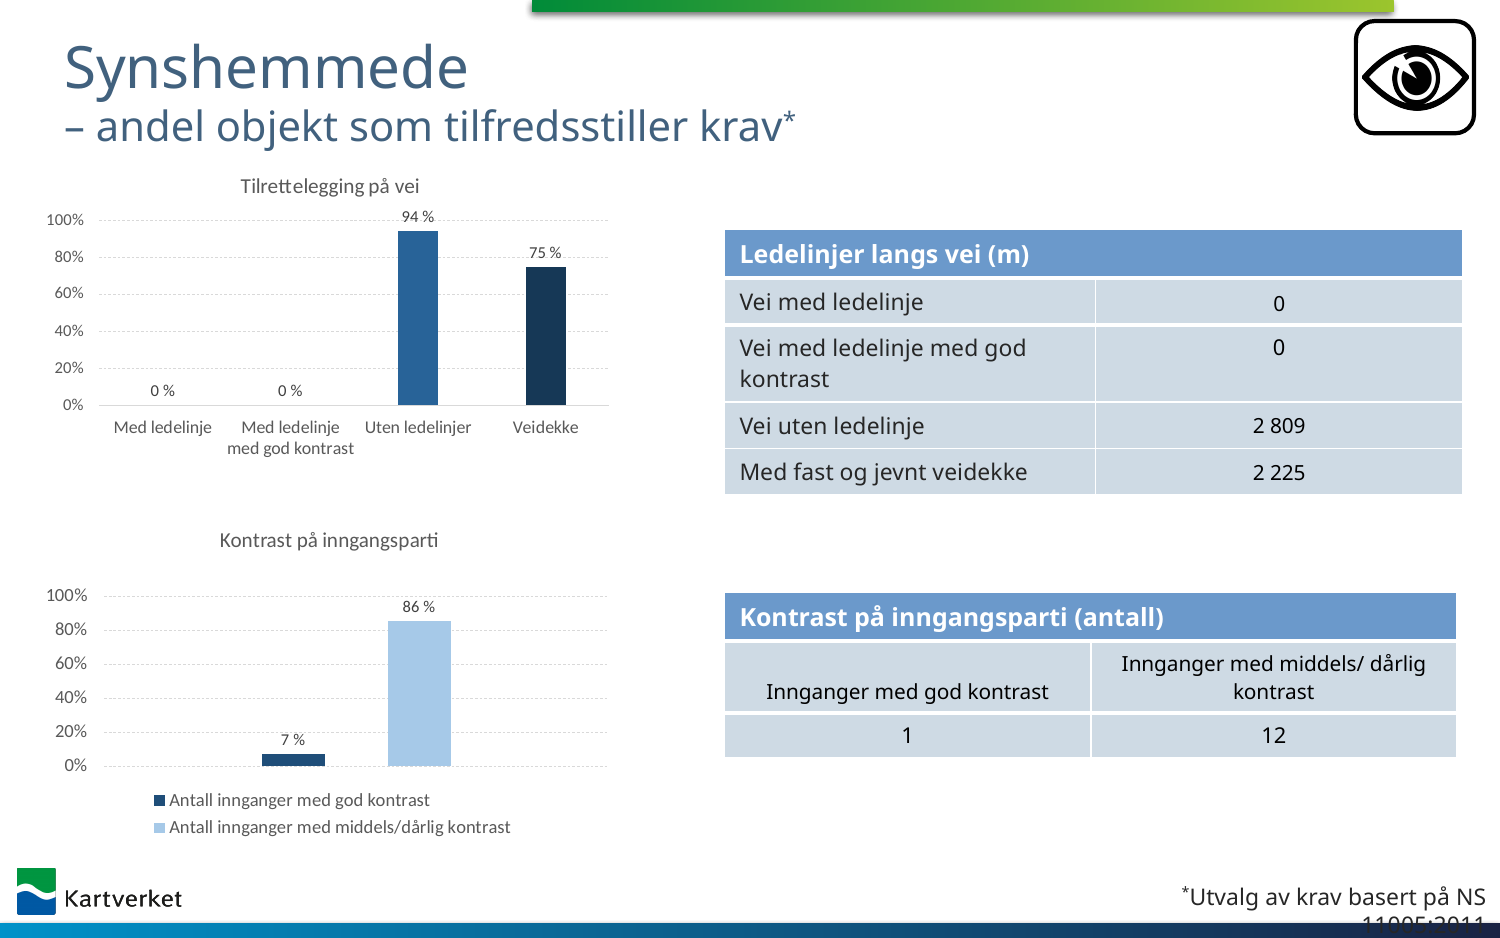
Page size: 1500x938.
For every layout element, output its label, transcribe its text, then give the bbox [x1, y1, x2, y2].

table_header Kontrast på inngangsparti (antall) [725, 593, 1456, 639]
text_box Synshemmede – andel objekt som tilfredsstiller krav* [49, 24, 1431, 158]
table_cell Vei uten ledelinje [725, 403, 1095, 448]
table_header Ledelinjer langs vei (m) [725, 230, 1462, 276]
table_cell 0 [1096, 327, 1462, 401]
table_cell Innganger med middels/ dårlig kontrast [1092, 643, 1456, 711]
table_cell Med fast og jevnt veidekke [725, 449, 1095, 494]
table_cell Vei med ledelinje med god kontrast [725, 327, 1095, 401]
picture [41, 166, 619, 492]
table_cell 12 [1092, 715, 1456, 757]
table_cell 2 809 [1096, 403, 1462, 448]
table_cell Vei med ledelinje [725, 280, 1095, 323]
text_box *Utvalg av krav basert på NS 11005:2011 [1068, 873, 1500, 938]
table_cell 2 225 [1096, 449, 1462, 494]
picture [41, 520, 618, 846]
table_cell Innganger med god kontrast [725, 643, 1090, 711]
table_cell 0 [1096, 280, 1462, 323]
table_cell 1 [725, 715, 1090, 757]
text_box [1355, 20, 1475, 134]
